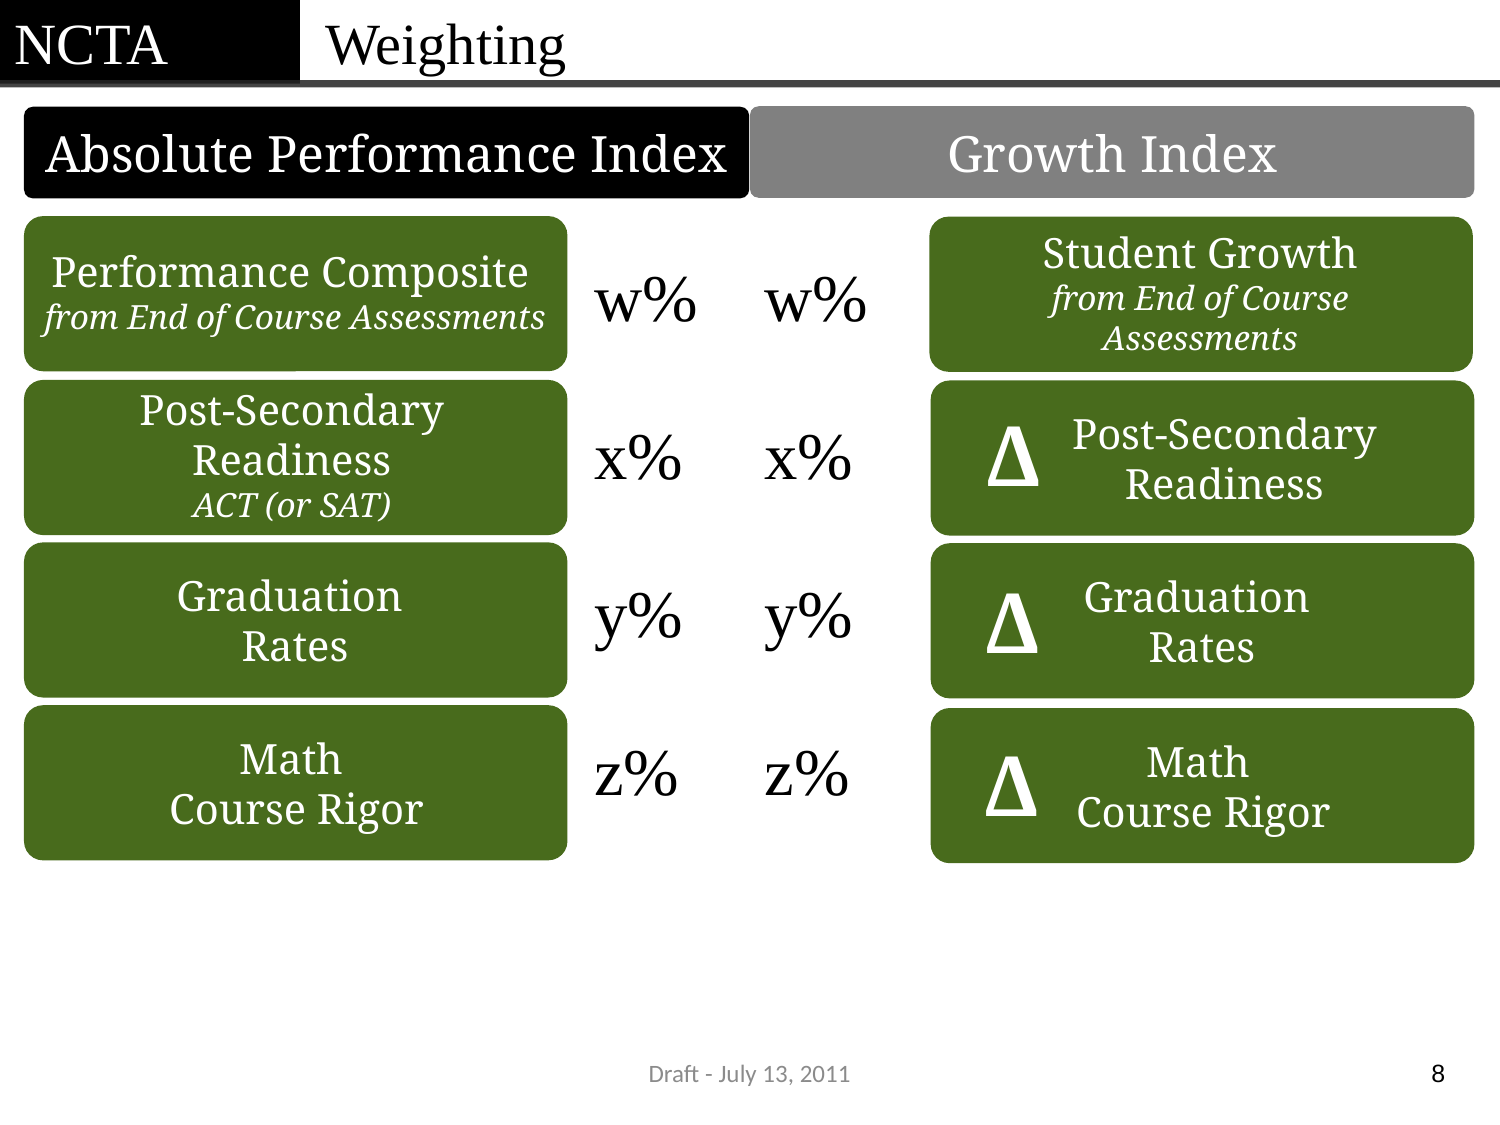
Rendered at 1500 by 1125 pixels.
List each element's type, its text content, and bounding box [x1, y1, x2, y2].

text_box NCTA [0, 0, 300, 84]
table_header w% [580, 221, 748, 375]
text_box Growth Index [749, 106, 1475, 198]
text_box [930, 707, 1475, 864]
table_cell y% [750, 537, 918, 693]
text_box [23, 704, 568, 861]
slide_number 8 [1110, 1042, 1461, 1103]
table_cell z% [580, 694, 748, 850]
text_box Δ [970, 395, 1058, 511]
table_cell y% [580, 537, 748, 693]
text_box Weighting [310, 0, 1386, 83]
text_box [929, 216, 1473, 372]
text_box Post-Secondary Readiness [1072, 407, 1377, 509]
footer Draft - July 13, 2011 [512, 1042, 988, 1103]
text_box Post-Secondary Readiness ACT (or SAT) [39, 384, 544, 524]
text_box Performance Composite from End of Course Assessments [0, 245, 579, 336]
text_box [930, 380, 1475, 536]
text_box [23, 379, 568, 536]
text_box Student Growth from End of Course Assessments [951, 226, 1450, 380]
table_cell z% [750, 694, 918, 850]
text_box Absolute Performance Index [23, 106, 750, 199]
table_header w% [750, 221, 918, 375]
text_box [23, 216, 568, 245]
text_box [23, 336, 568, 372]
table_cell x% [580, 381, 748, 535]
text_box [23, 542, 568, 698]
table_cell x% [750, 381, 918, 535]
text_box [930, 542, 1475, 699]
